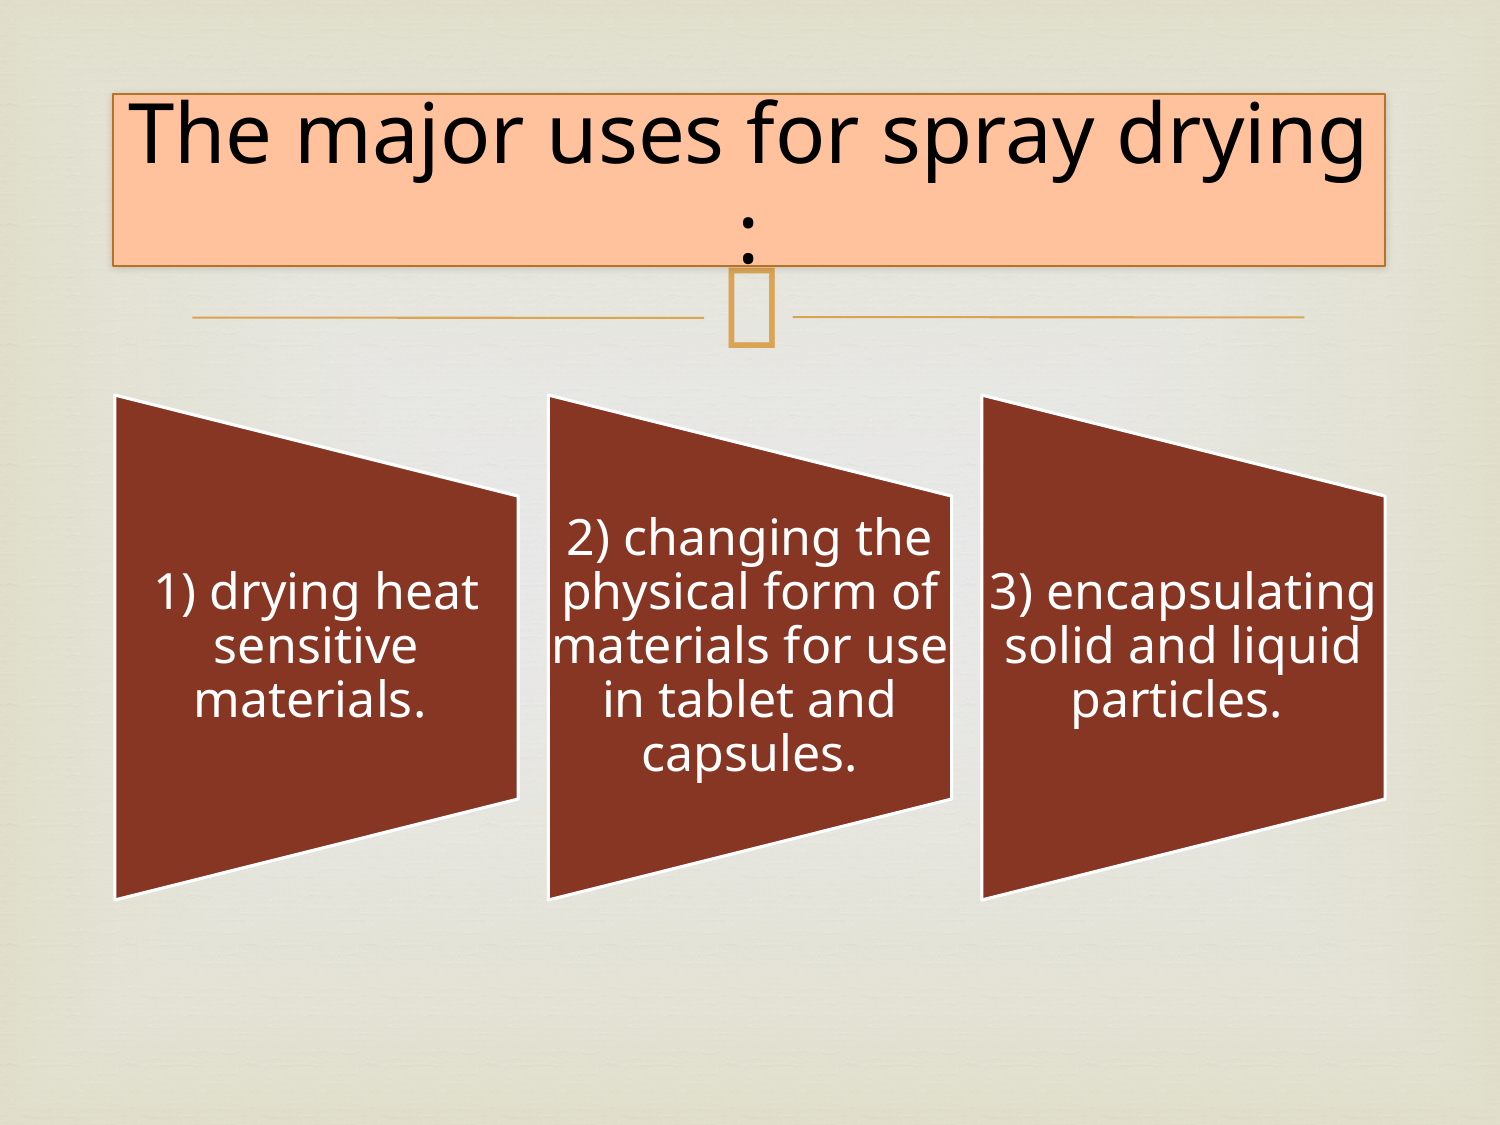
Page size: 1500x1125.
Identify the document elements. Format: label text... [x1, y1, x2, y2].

title The major uses for spray drying : [112, 93, 1386, 267]
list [114, 394, 1386, 901]
